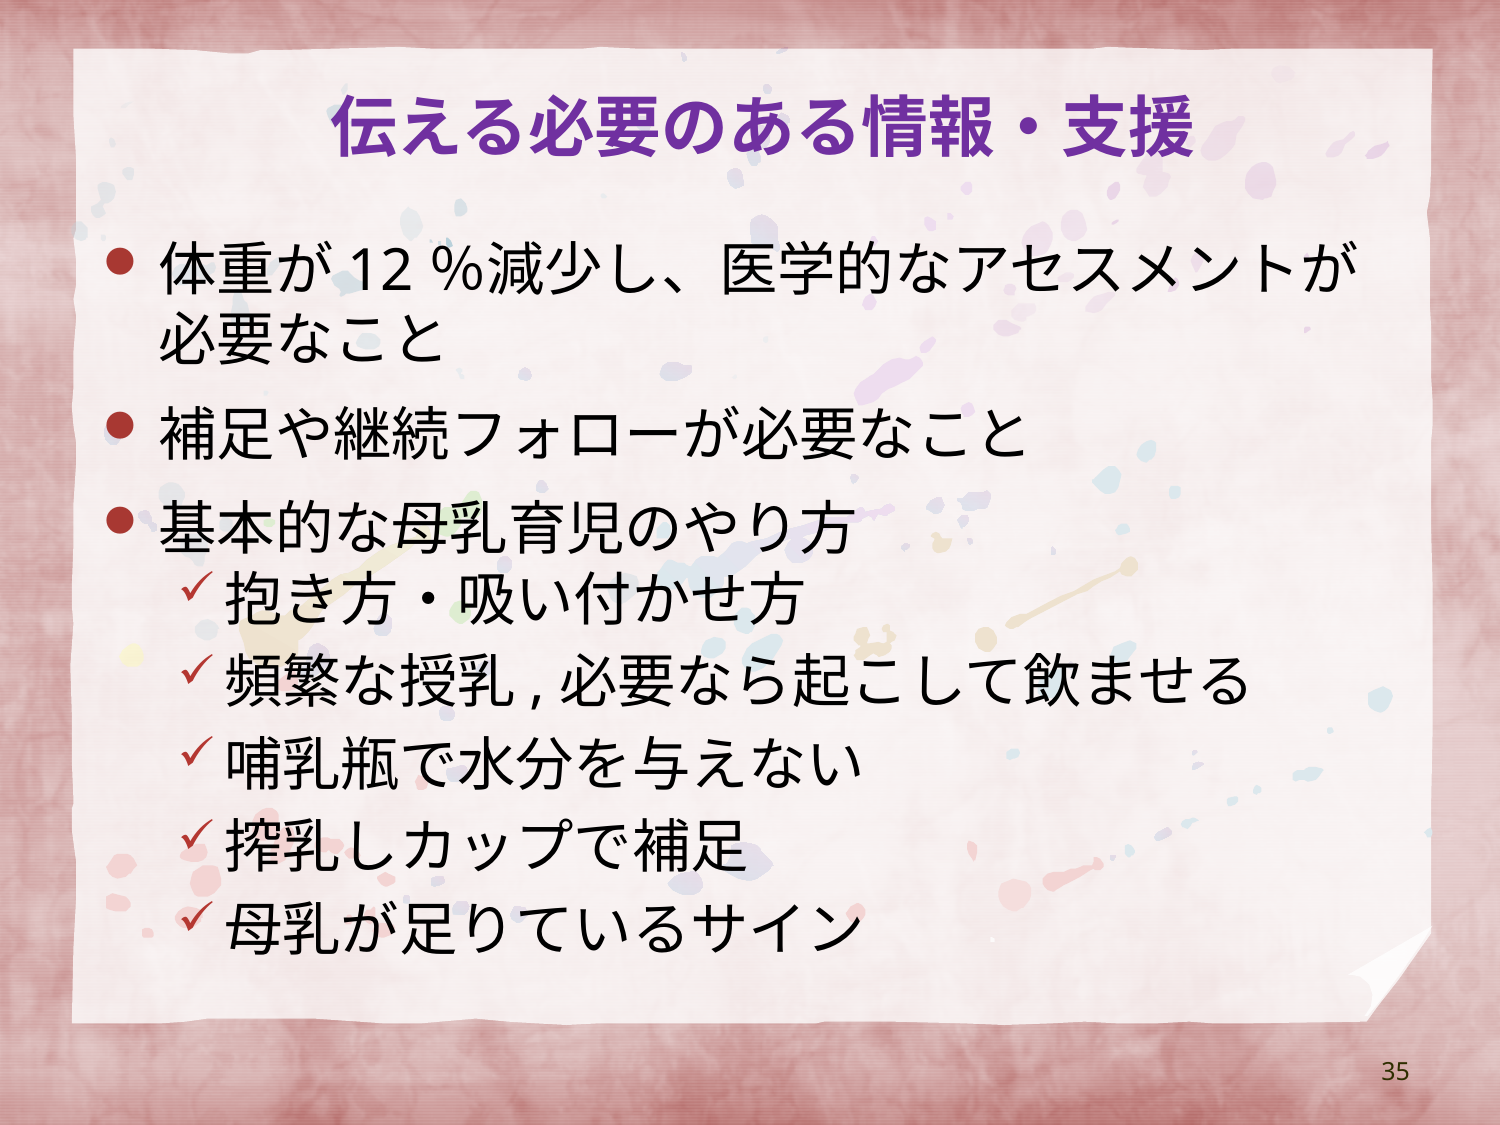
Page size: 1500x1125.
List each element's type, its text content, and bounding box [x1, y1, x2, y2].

title 伝える必要のある情報・支援 [159, 66, 1367, 184]
list 体重が12％減少し、医学的なアセスメントが必要なこと 補足や継続フォローが必要なこと 基本的な母乳育児のやり方 抱き方・吸い付かせ方 頻繁な授乳,必要なら起こして飲ませる 哺乳瓶で水分を与えない 搾乳しカップで補足 母乳が足りているサイン [87, 224, 1423, 916]
slide_number 35 [1074, 1042, 1425, 1103]
